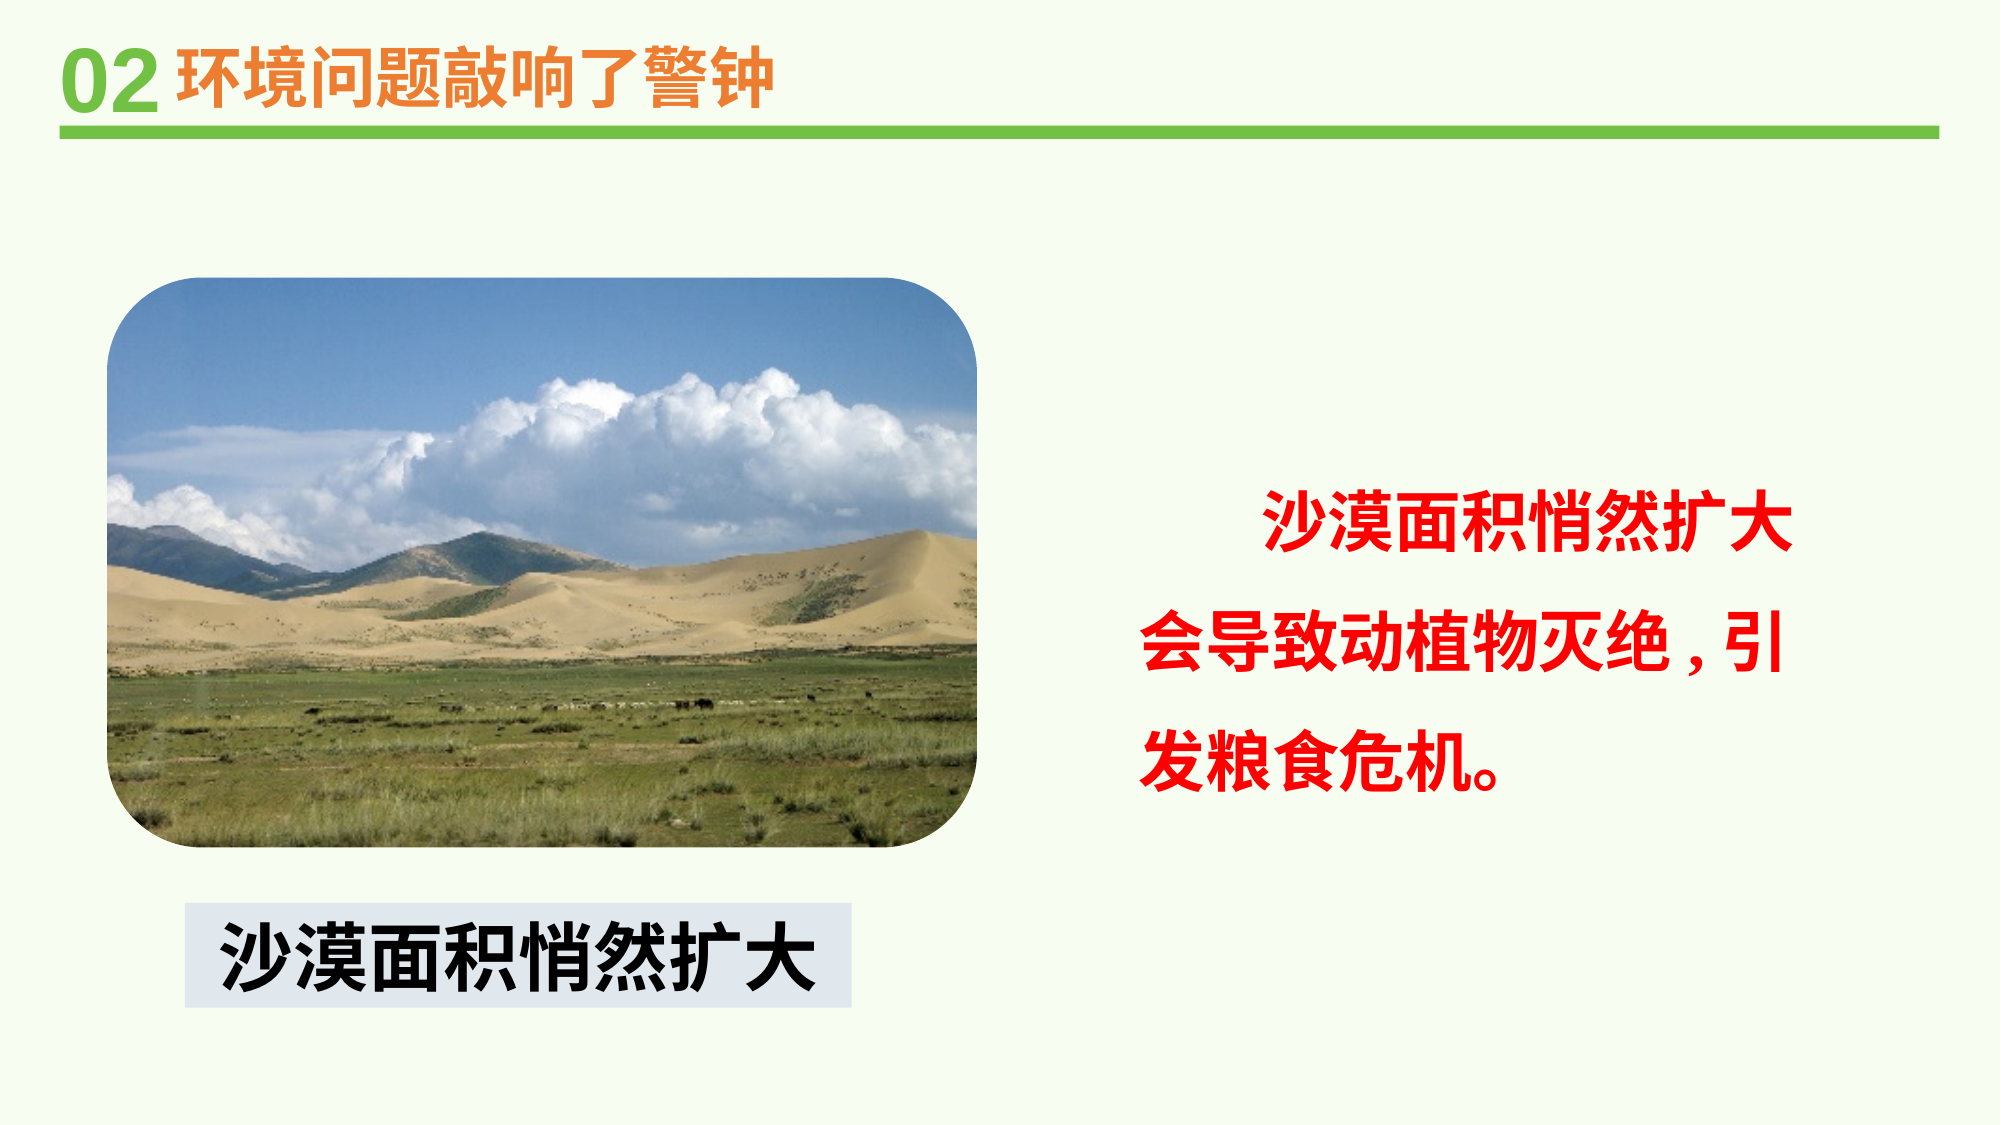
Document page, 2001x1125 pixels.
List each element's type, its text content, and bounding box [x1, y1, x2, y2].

text_box 沙漠面积悄然扩大会导致动植物灭绝,引发粮食危机。 [1123, 432, 1841, 808]
text_box [59, 125, 1940, 140]
text_box 02 [59, 24, 161, 128]
text_box 环境问题敲响了警钟 [161, 28, 811, 123]
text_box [106, 277, 977, 1009]
